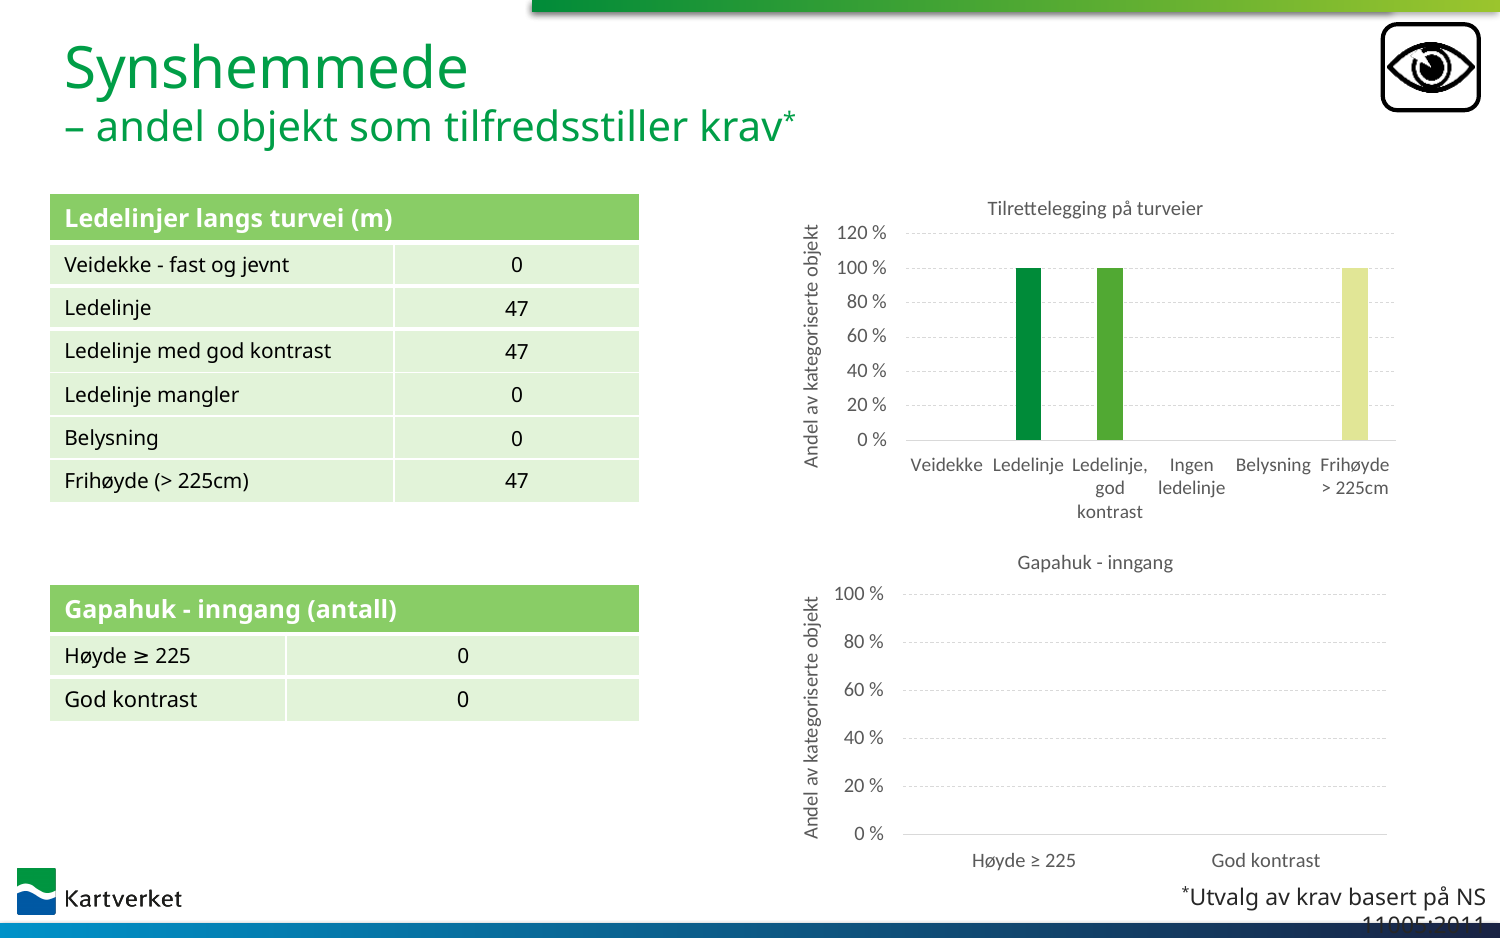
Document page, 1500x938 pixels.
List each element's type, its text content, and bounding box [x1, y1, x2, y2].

table_cell Ledelinje mangler [50, 373, 393, 415]
table_cell 0 [395, 245, 639, 284]
table_cell Høyde ≥ 225 [50, 636, 285, 675]
table_cell 0 [287, 679, 639, 721]
picture [791, 541, 1400, 880]
table_cell Ledelinje med god kontrast [50, 331, 393, 372]
table_header Ledelinjer langs turvei (m) [50, 194, 639, 240]
text_box *Utvalg av krav basert på NS 11005:2011 [1068, 873, 1500, 938]
table_cell 0 [395, 417, 639, 458]
table_cell Belysning [50, 417, 393, 458]
table_cell Veidekke - fast og jevnt [50, 245, 393, 284]
table_cell 47 [395, 331, 639, 372]
table_cell 0 [395, 373, 639, 415]
table_cell Ledelinje [50, 288, 393, 327]
table_cell 0 [287, 636, 639, 675]
table_header Gapahuk - inngang (antall) [50, 585, 639, 632]
table_cell Frihøyde (> 225cm) [50, 460, 393, 502]
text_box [1382, 24, 1480, 111]
table_cell 47 [395, 288, 639, 327]
table_cell God kontrast [50, 679, 285, 721]
picture [791, 187, 1400, 526]
text_box Synshemmede – andel objekt som tilfredsstiller krav* [49, 24, 1431, 158]
table_cell 47 [395, 460, 639, 502]
